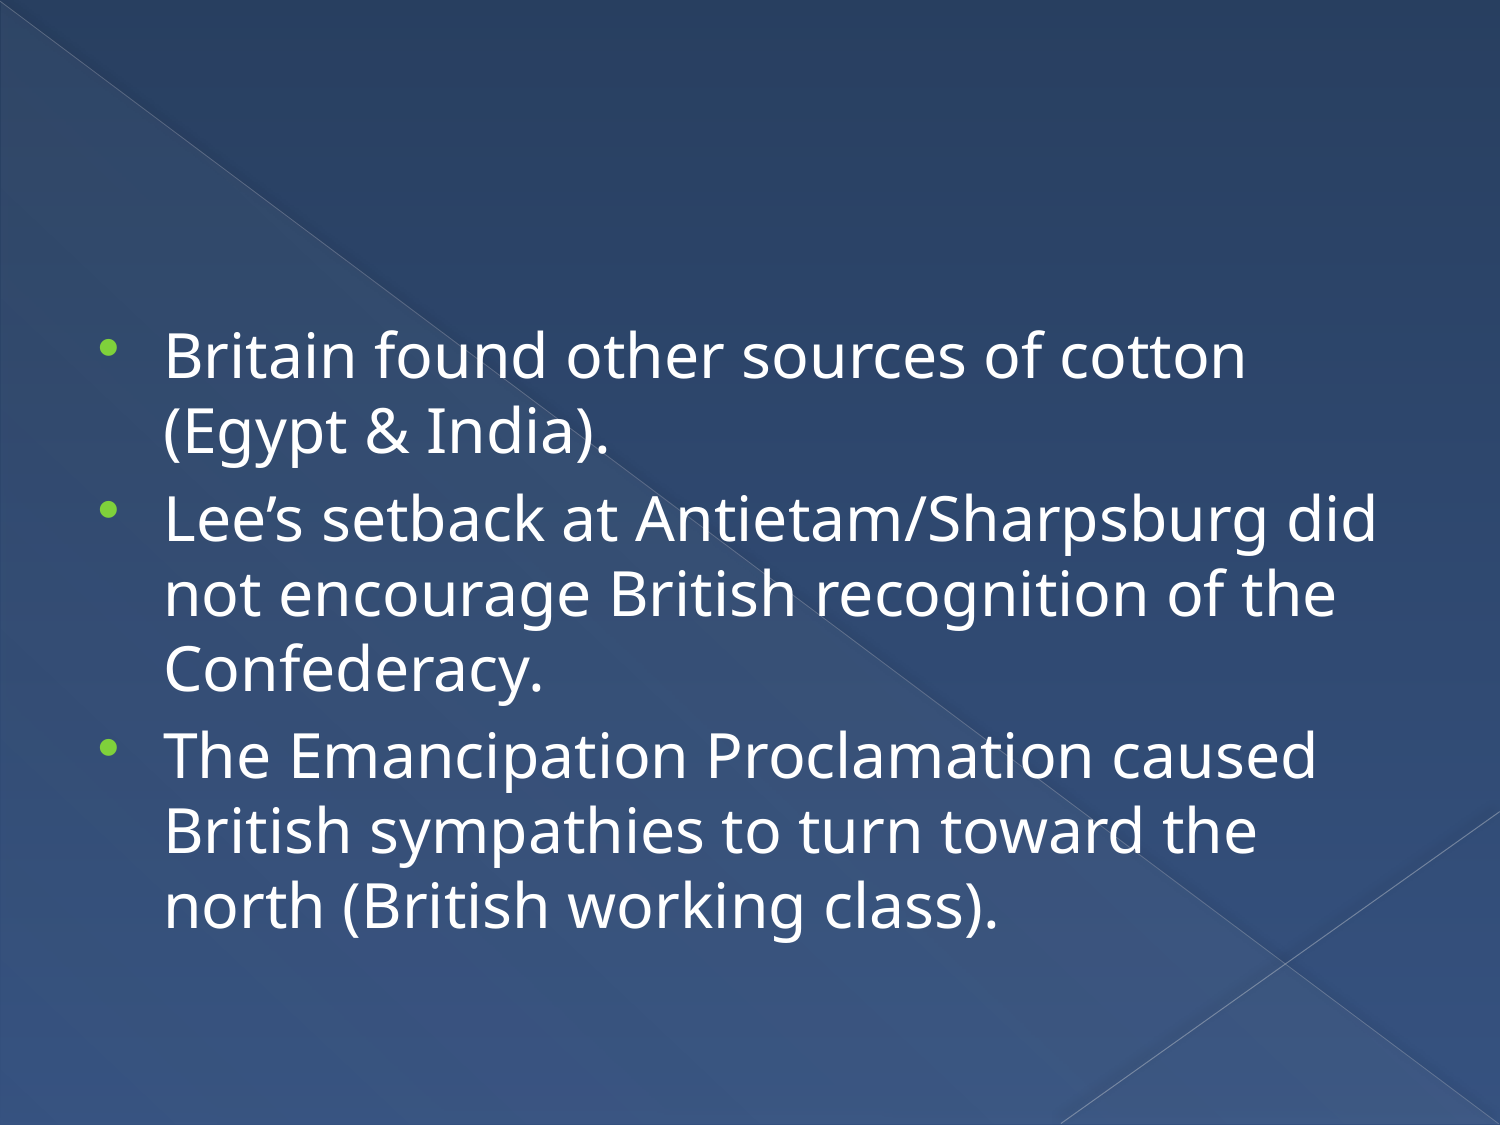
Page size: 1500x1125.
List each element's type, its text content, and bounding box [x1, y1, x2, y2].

list Britain found other sources of cotton (Egypt & India). Lee’s setback at Antietam/Sharpsburg did not encourage British recognition of the Confederacy. The Emancipation Proclamation caused British sympathies to turn toward the north (British working class). [75, 308, 1425, 1059]
